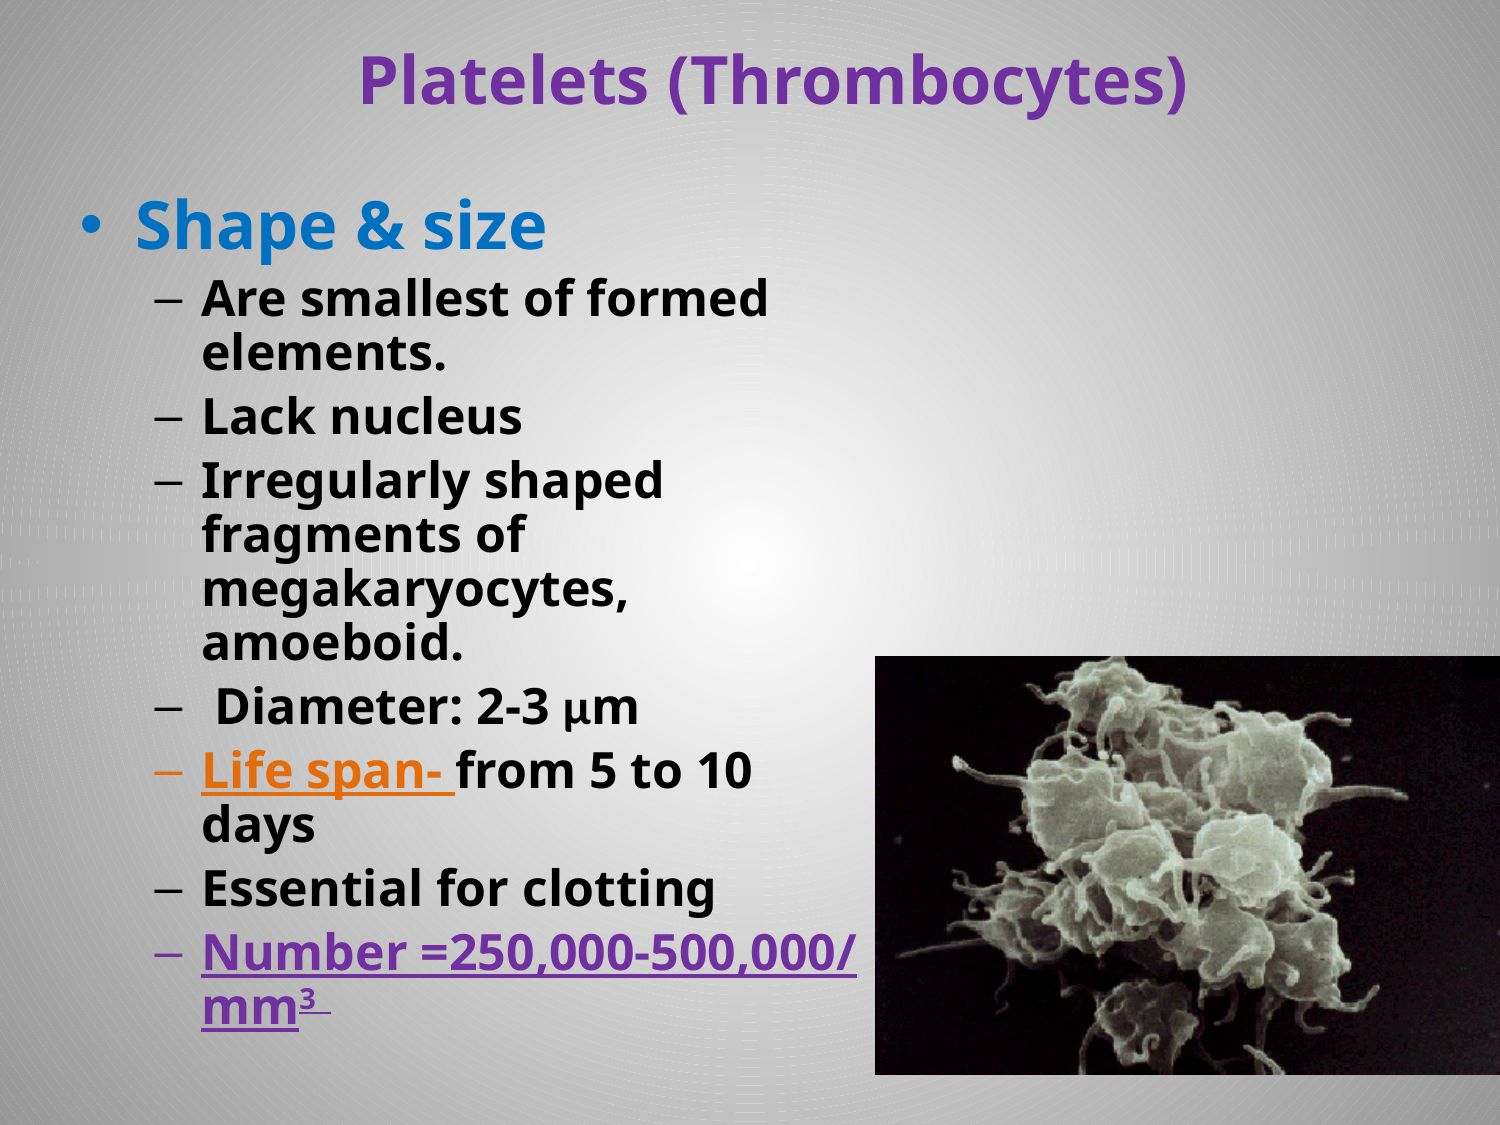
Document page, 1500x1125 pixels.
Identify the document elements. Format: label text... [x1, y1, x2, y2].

text_box Platelets (Thrombocytes) [135, 30, 1411, 219]
picture [874, 656, 1500, 1075]
text_box Shape & size Are smallest of formed elements. Lack nucleus Irregularly shaped fragments of megakaryocytes, amoeboid. Diameter: 2-3 µm Life span- from 5 to 10 days Essential for clotting Number =250,000-500,000/ mm3 [64, 184, 892, 1010]
